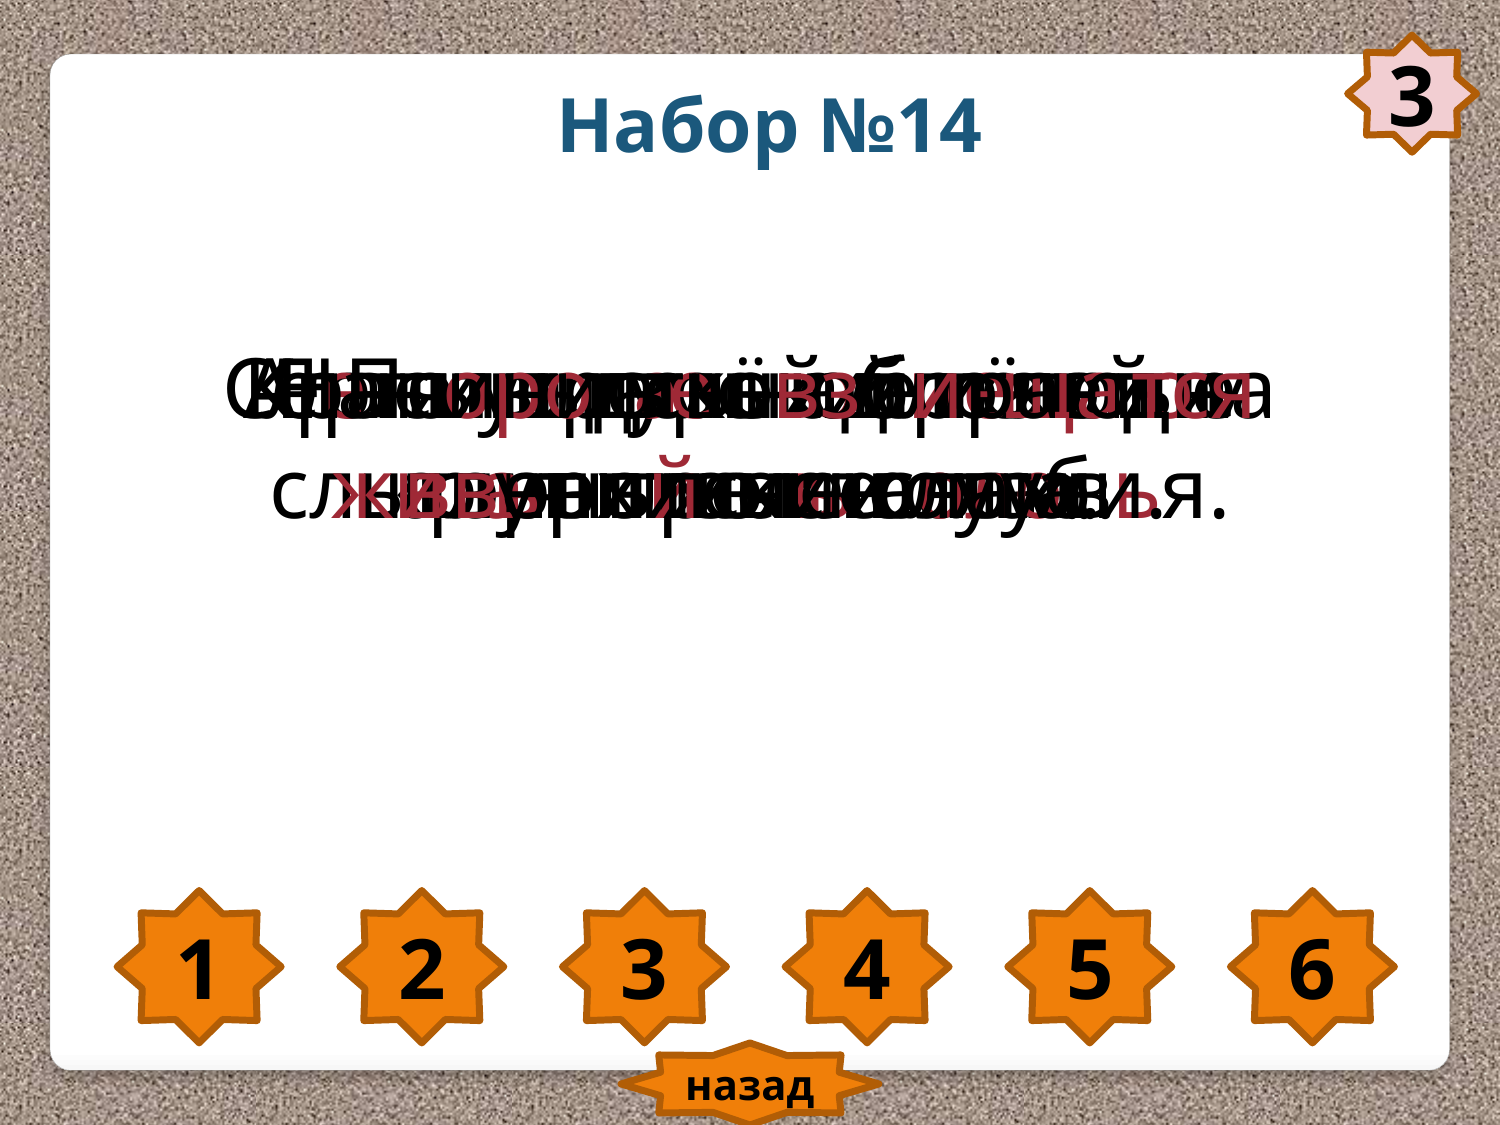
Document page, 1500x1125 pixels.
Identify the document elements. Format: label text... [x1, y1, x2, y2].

text_box назад [617, 1039, 883, 1125]
text_box 1 [113, 887, 285, 1047]
text_box 5 [1004, 887, 1176, 1047]
picture [0, 0, 1500, 1125]
text_box Набор №14 [541, 70, 998, 176]
text_box 3 [558, 887, 730, 1047]
text_box 3 [1344, 31, 1481, 156]
text_box 6 [1226, 887, 1398, 1047]
text_box 2 [336, 887, 508, 1047]
text_box Альпинисты взбираются вверх по скалам. [163, 328, 1336, 543]
text_box 4 [781, 887, 953, 1047]
